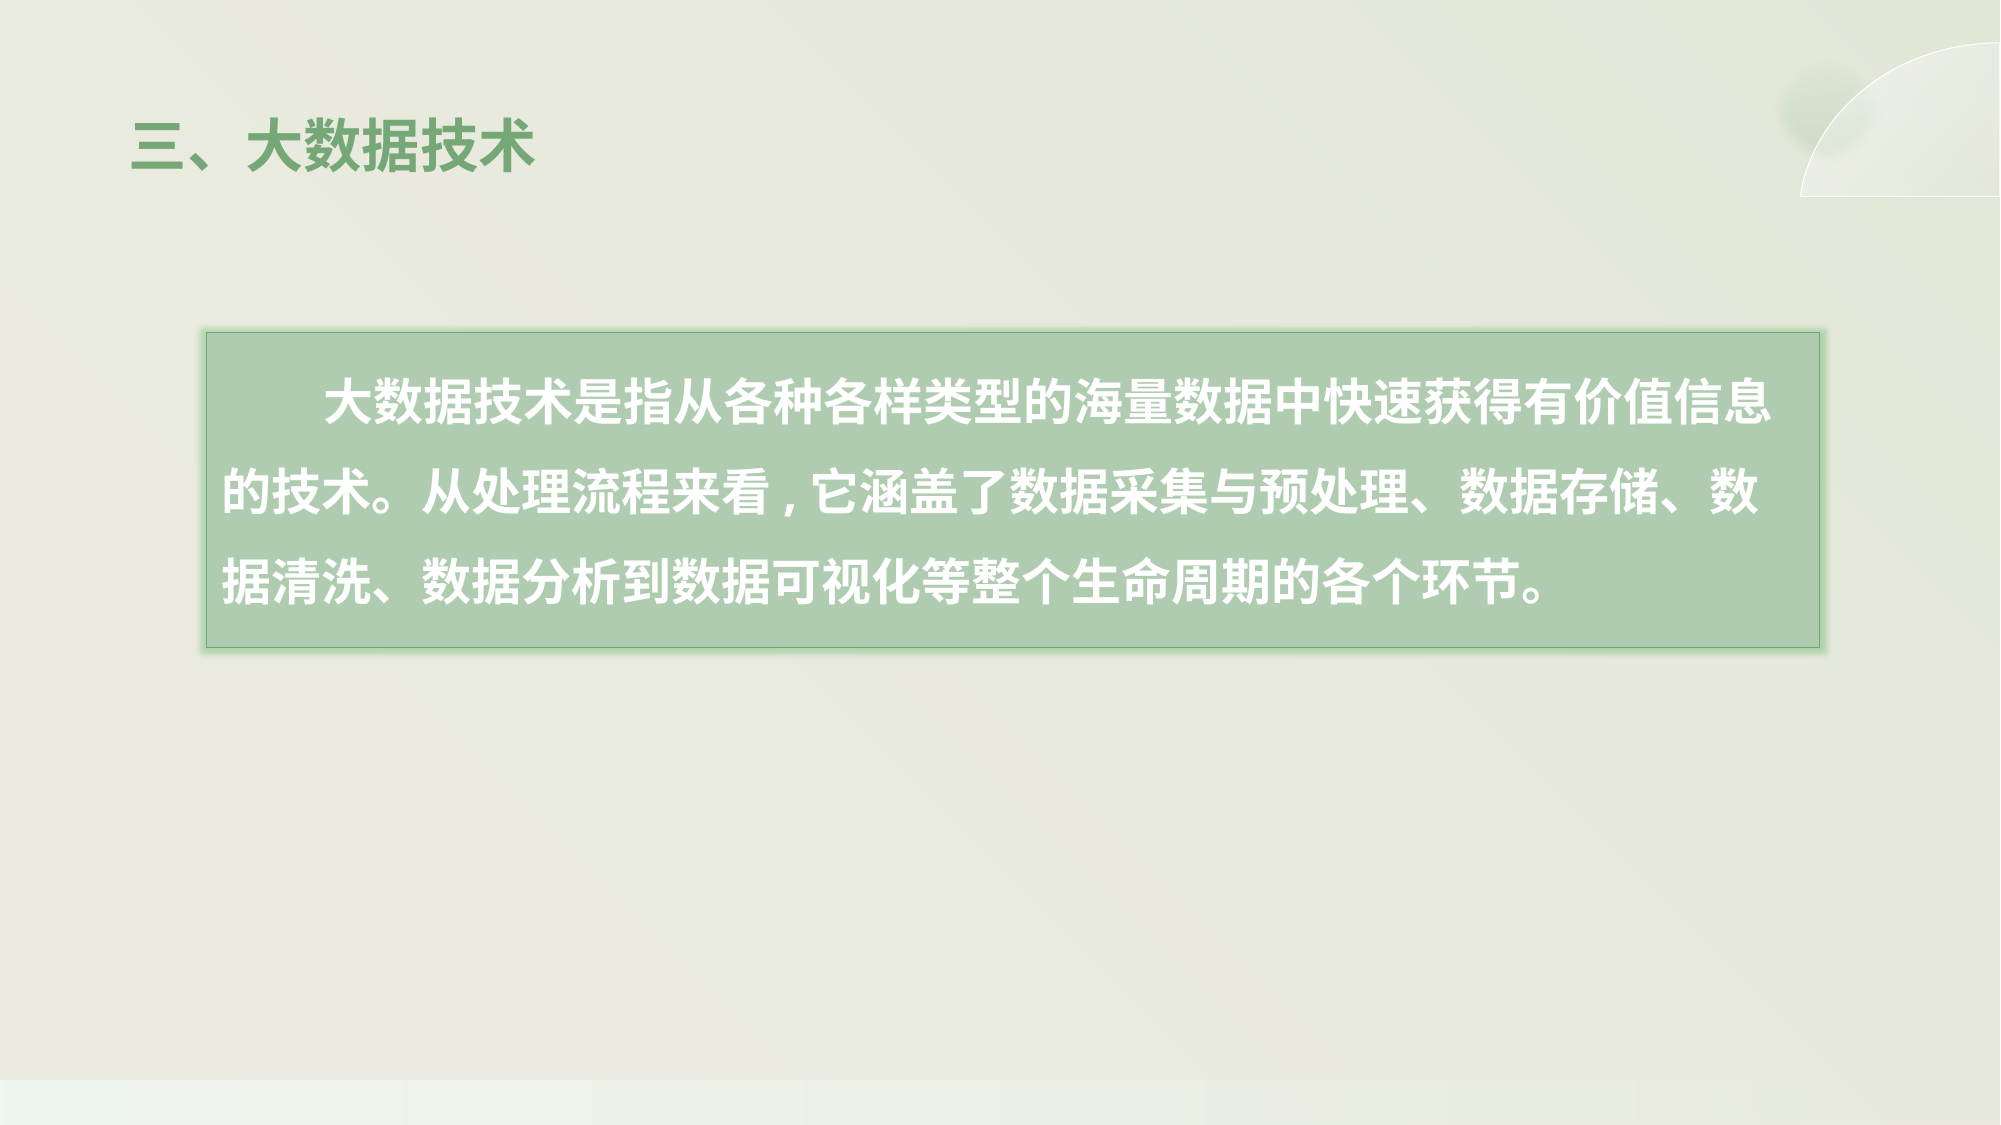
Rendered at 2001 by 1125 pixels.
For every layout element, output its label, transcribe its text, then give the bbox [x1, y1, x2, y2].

text_box 三、大数据技术 [114, 73, 883, 224]
text_box 大数据技术是指从各种各样类型的海量数据中快速获得有价值信息的技术。从处理流程来看,它涵盖了数据采集与预处理、数据存储、数据清洗、数据分析到数据可视化等整个生命周期的各个环节。 [206, 332, 1820, 648]
